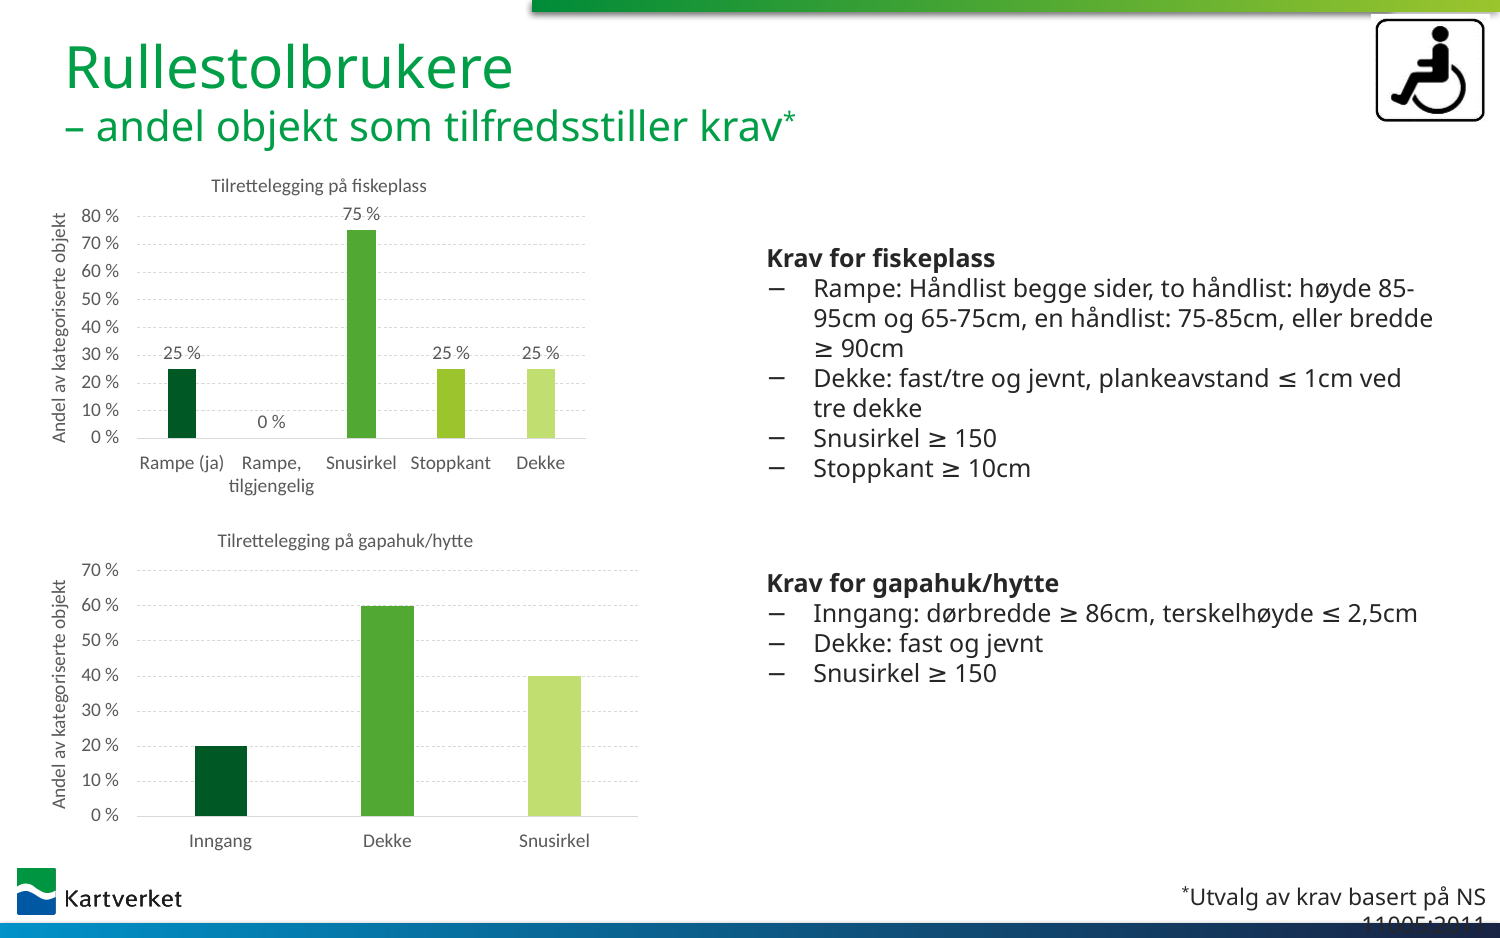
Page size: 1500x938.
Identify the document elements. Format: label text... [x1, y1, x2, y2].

picture [41, 166, 597, 505]
text_box Rullestolbrukere – andel objekt som tilfredsstiller krav* [49, 29, 1431, 158]
text_box *Utvalg av krav basert på NS 11005:2011 [1068, 873, 1500, 938]
text_box Krav for fiskeplass Rampe: Håndlist begge sider, to håndlist: høyde 85-95cm og 65-75cm, en håndlist: 75-85cm, eller bredde ≥ 90cm Dekke: fast/tre og jevnt, plankeavstand ≤ 1cm ved tre dekke Snusirkel ≥ 150 Stoppkant ≥ 10cm [751, 235, 1452, 490]
picture [41, 520, 650, 859]
picture [1371, 13, 1491, 127]
text_box Krav for gapahuk/hytte Inngang: dørbredde ≥ 86cm, terskelhøyde ≤ 2,5cm Dekke: fast og jevnt Snusirkel ≥ 150 [751, 560, 1452, 695]
